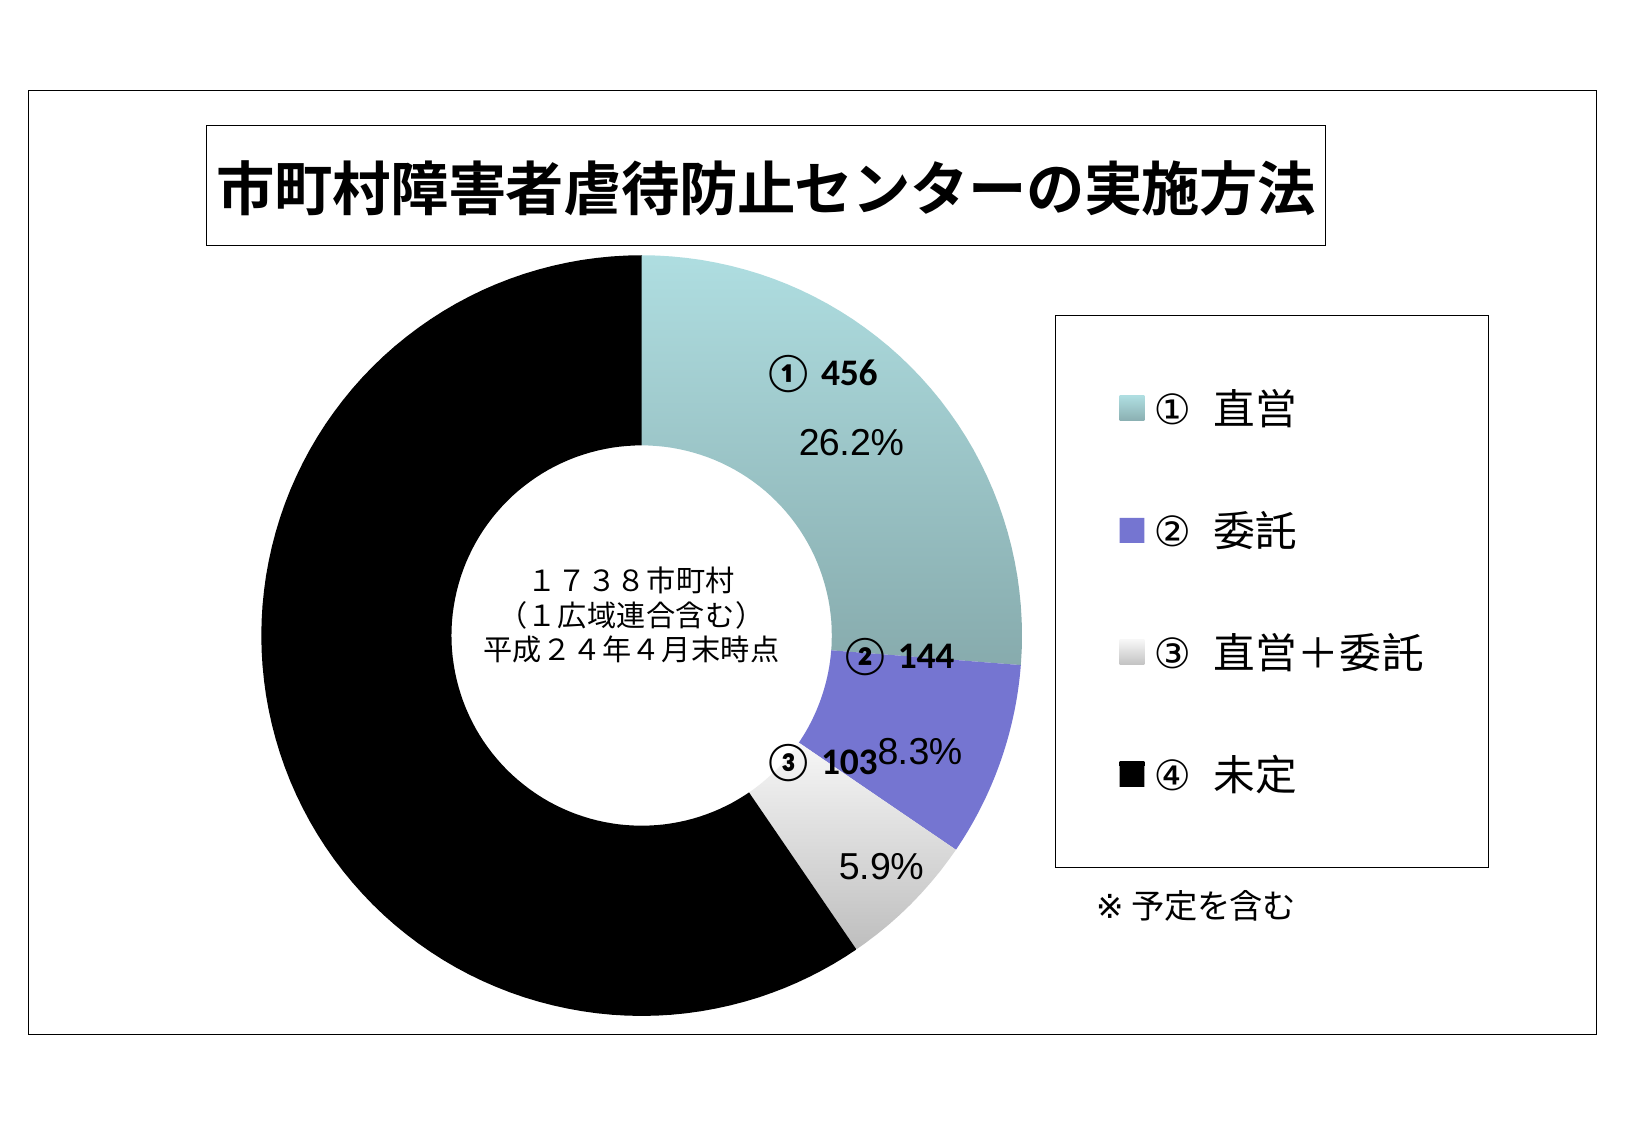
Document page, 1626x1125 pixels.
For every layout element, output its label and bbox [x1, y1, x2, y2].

chart [28, 89, 1597, 1036]
